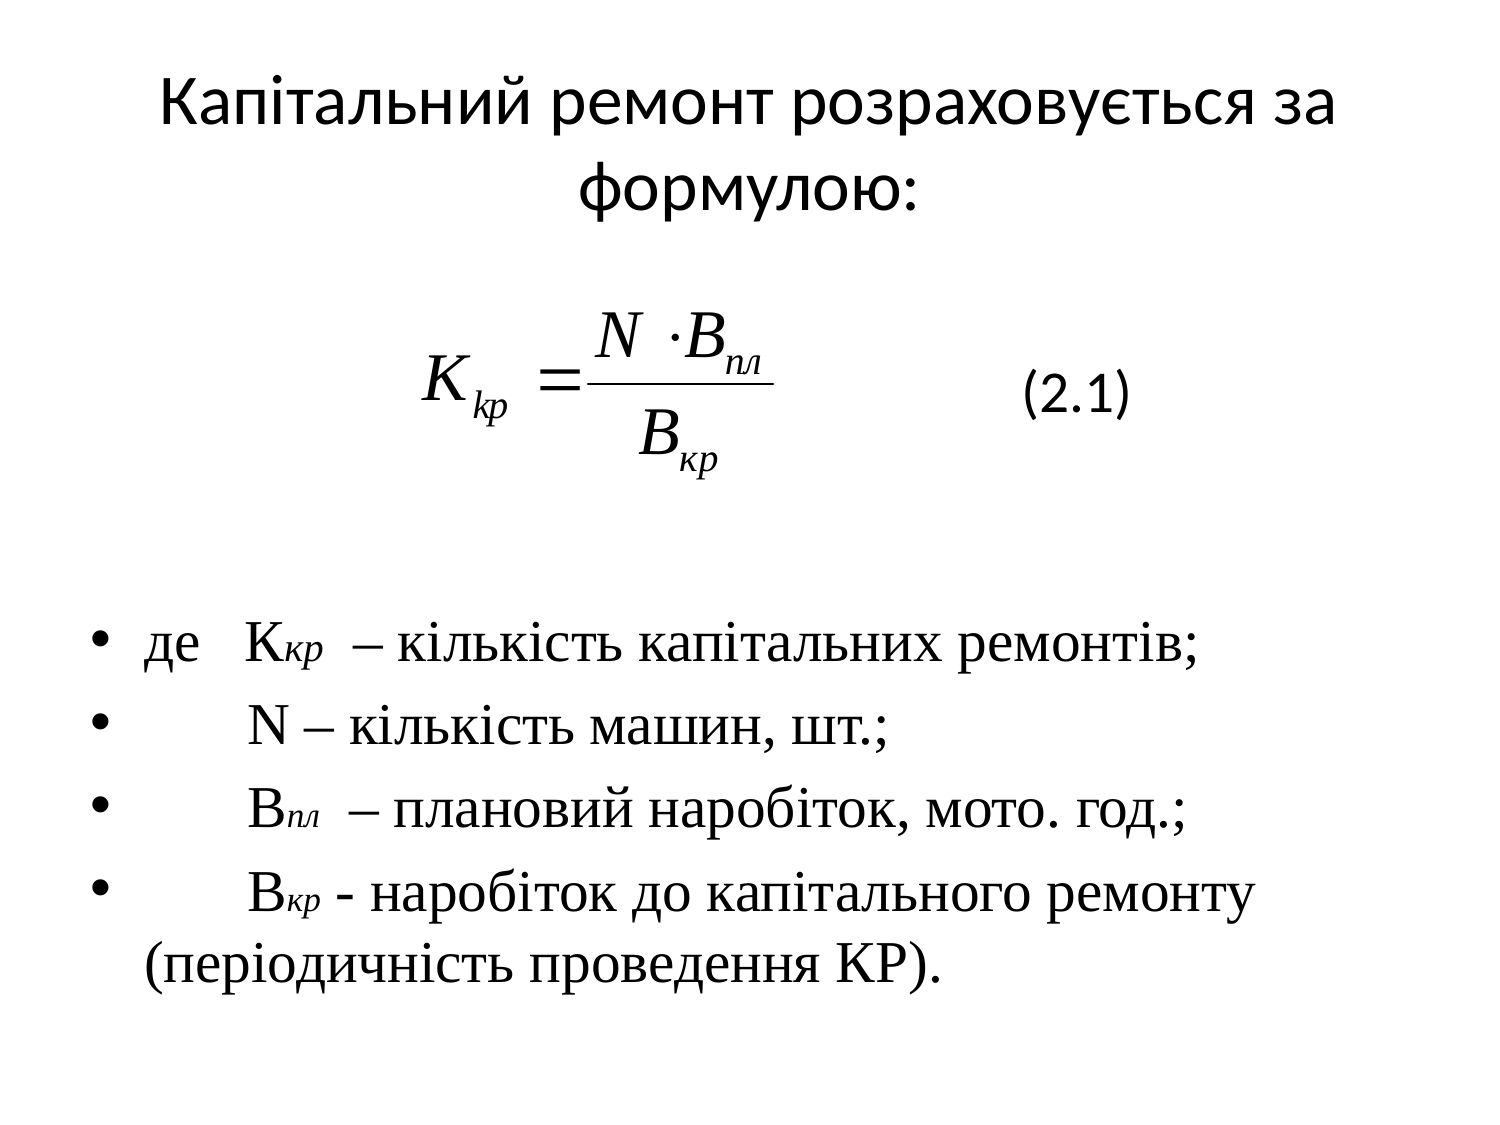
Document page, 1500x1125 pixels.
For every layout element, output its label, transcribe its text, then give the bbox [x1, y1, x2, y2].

list (2.1) де Ккр – кількість капітальних ремонтів; N – кількість машин, шт.; Впл – плановий наробіток, мото. год.; Вкр - наробіток до капітального ремонту (періодичність проведення КР). [75, 262, 1425, 1005]
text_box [409, 292, 786, 493]
title Капітальний ремонт розраховується за формулою: [75, 45, 1425, 233]
